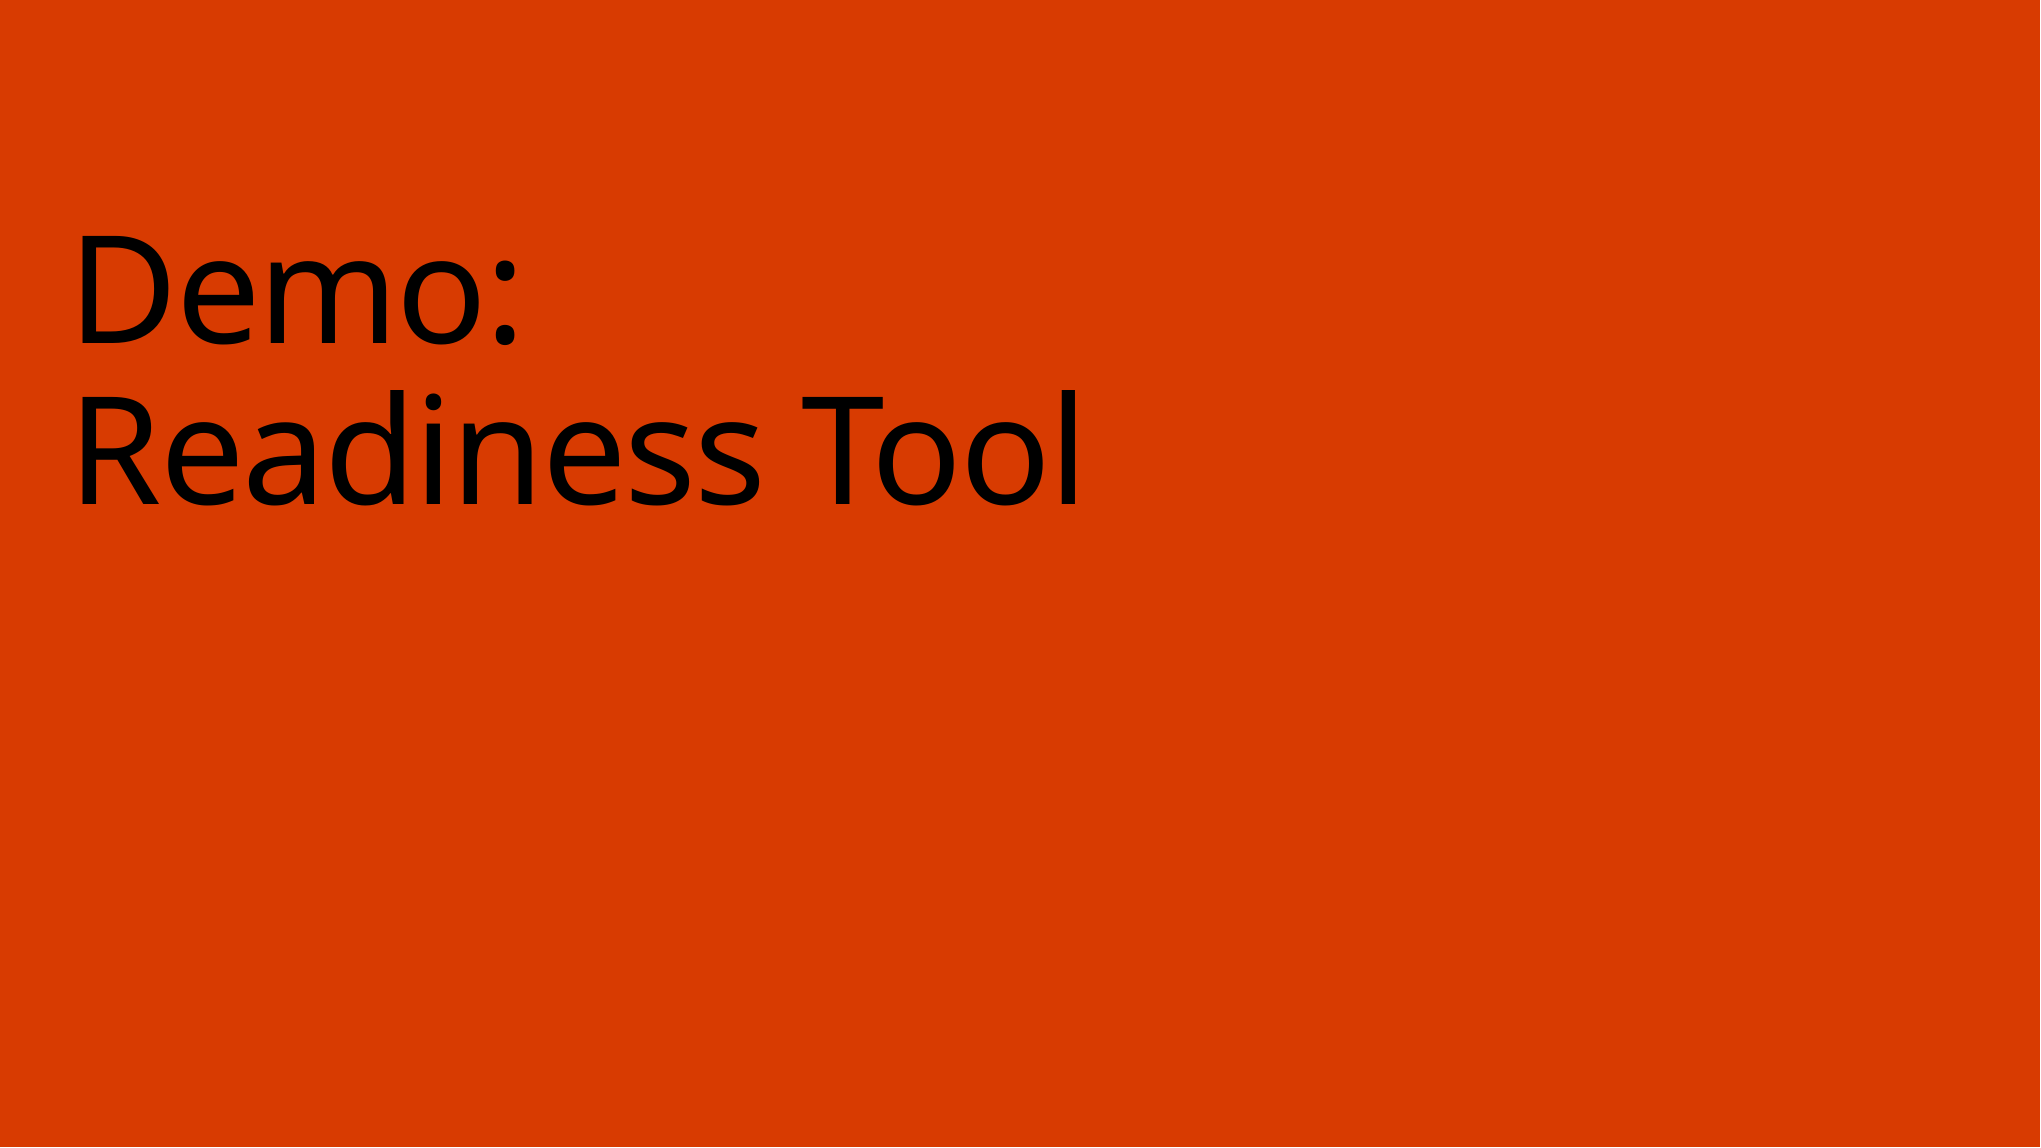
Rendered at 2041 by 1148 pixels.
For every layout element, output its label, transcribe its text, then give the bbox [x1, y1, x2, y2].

title Demo: Readiness Tool [45, 198, 1395, 556]
